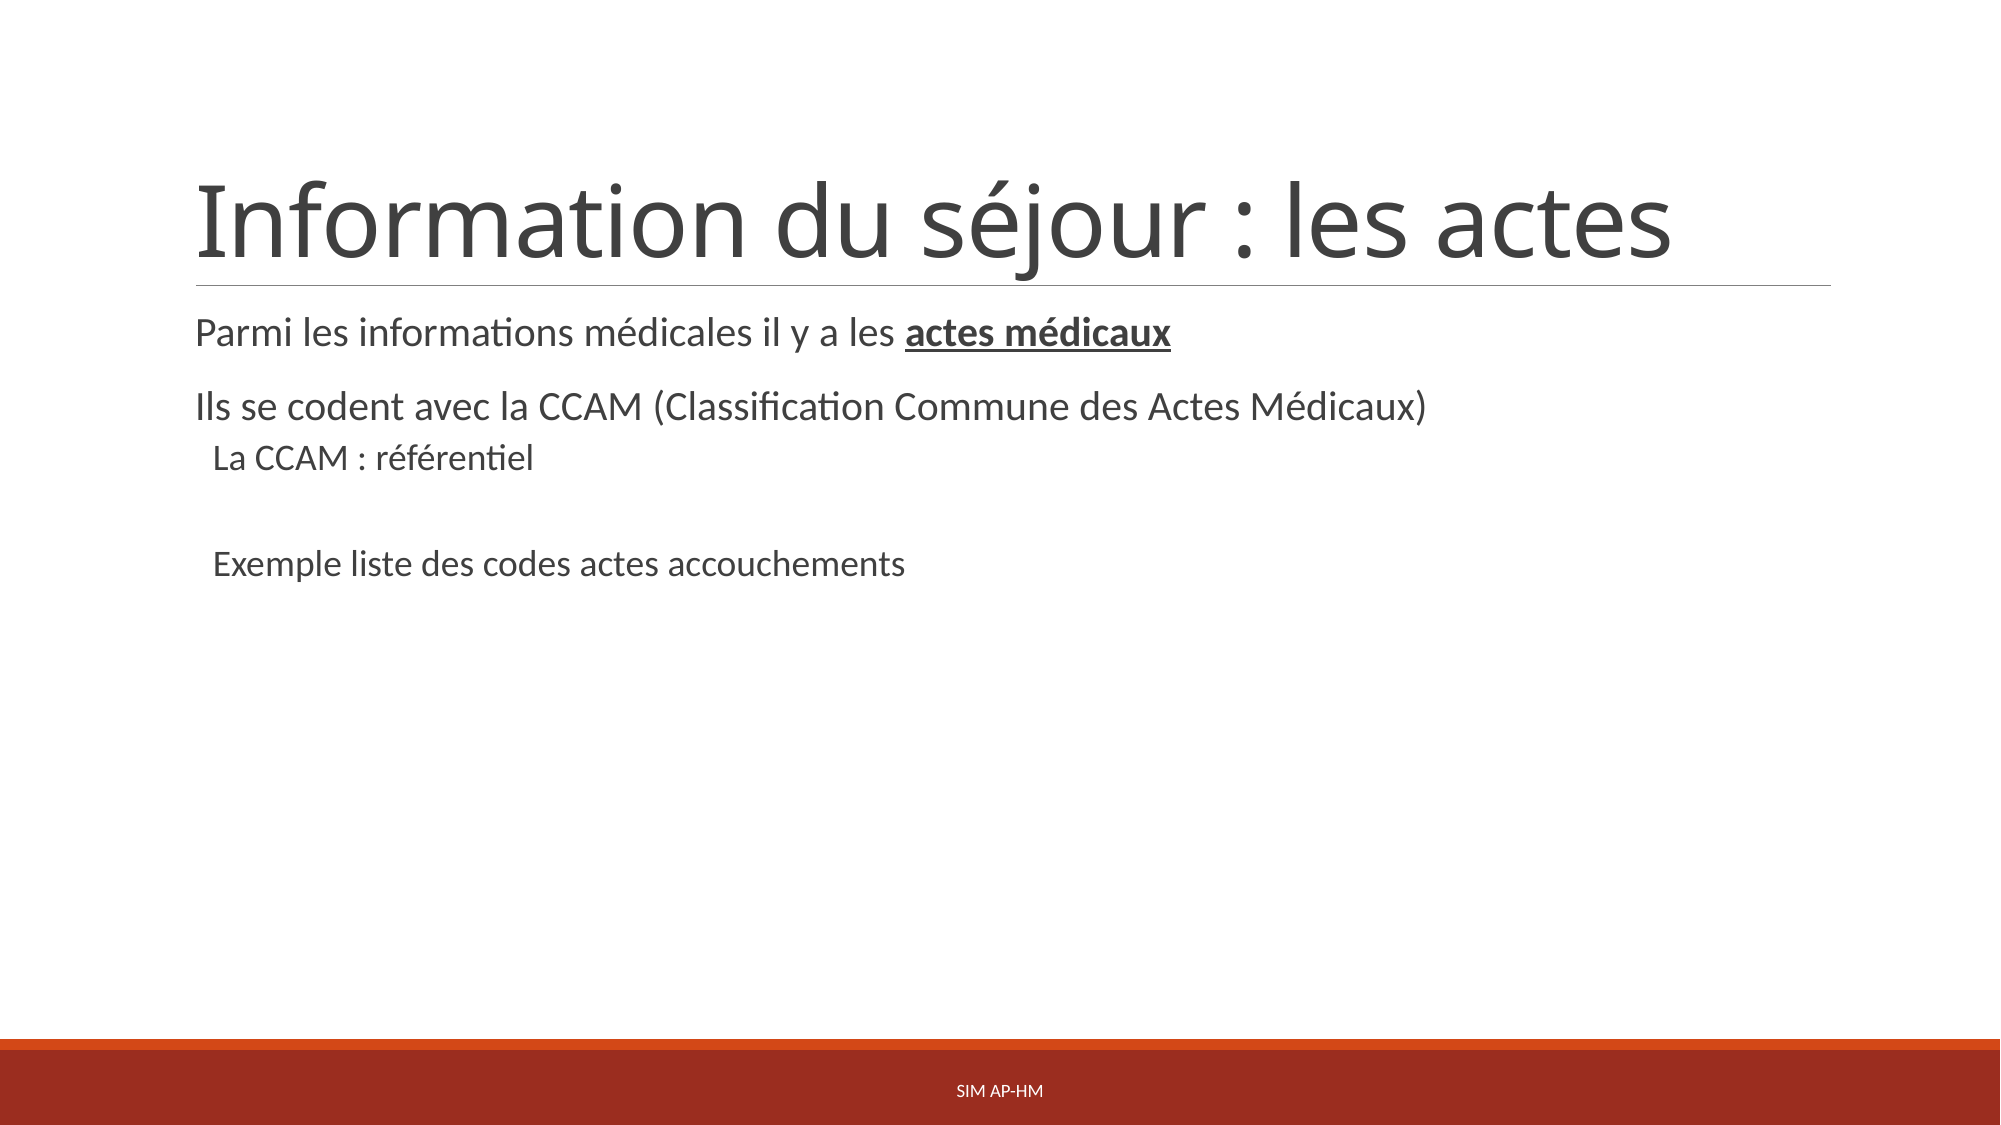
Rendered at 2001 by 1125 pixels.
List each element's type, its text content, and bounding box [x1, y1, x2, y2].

title Information du séjour : les actes [180, 47, 1830, 285]
list Parmi les informations médicales il y a les actes médicaux Ils se codent avec la CCAM (Classification Commune des Actes Médicaux) La CCAM : référentiel Exemple liste des codes actes accouchements [180, 302, 1830, 963]
footer SIM AP-HM [604, 1059, 1396, 1120]
